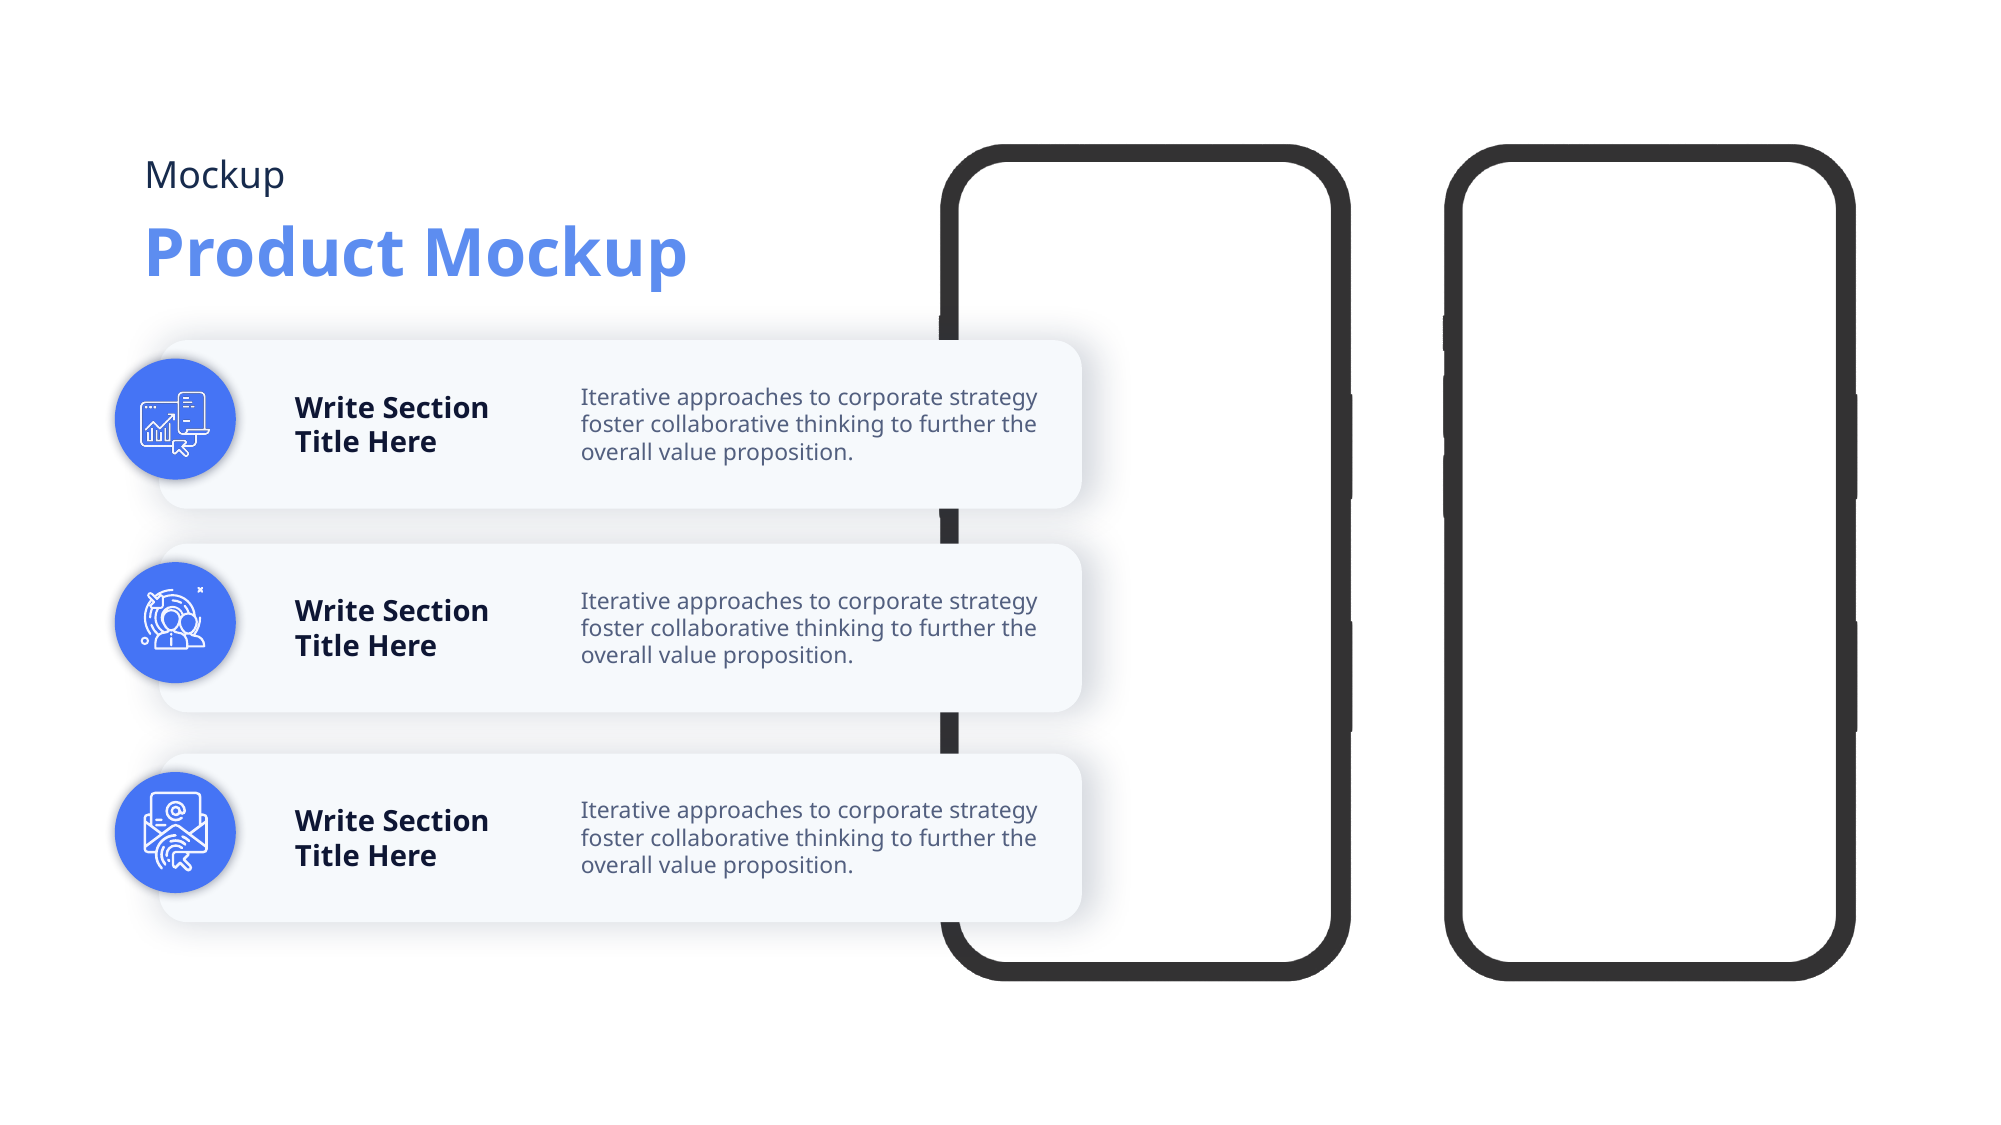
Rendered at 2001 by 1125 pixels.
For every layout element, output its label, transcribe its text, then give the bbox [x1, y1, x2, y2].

text_box Write Section Title Here [280, 585, 528, 670]
text_box [158, 752, 938, 924]
picture [938, 143, 1353, 982]
text_box [113, 561, 237, 685]
text_box Write Section Title Here [280, 381, 528, 467]
text_box [113, 357, 237, 481]
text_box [143, 791, 208, 872]
text_box [158, 339, 938, 510]
text_box [113, 770, 237, 895]
picture [140, 389, 210, 460]
text_box Write Section Title Here [280, 794, 528, 880]
text_box Iterative approaches to corporate strategy foster collaborative thinking to further the overall value proposition. [566, 578, 938, 676]
text_box Iterative approaches to corporate strategy foster collaborative thinking to further the overall value proposition. [566, 375, 938, 473]
text_box Iterative approaches to corporate strategy foster collaborative thinking to further the overall value proposition. [566, 788, 938, 886]
text_box Mockup [129, 143, 301, 204]
picture [1442, 143, 1858, 982]
text_box Product Mockup [129, 202, 767, 298]
text_box [158, 542, 938, 714]
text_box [140, 586, 206, 650]
